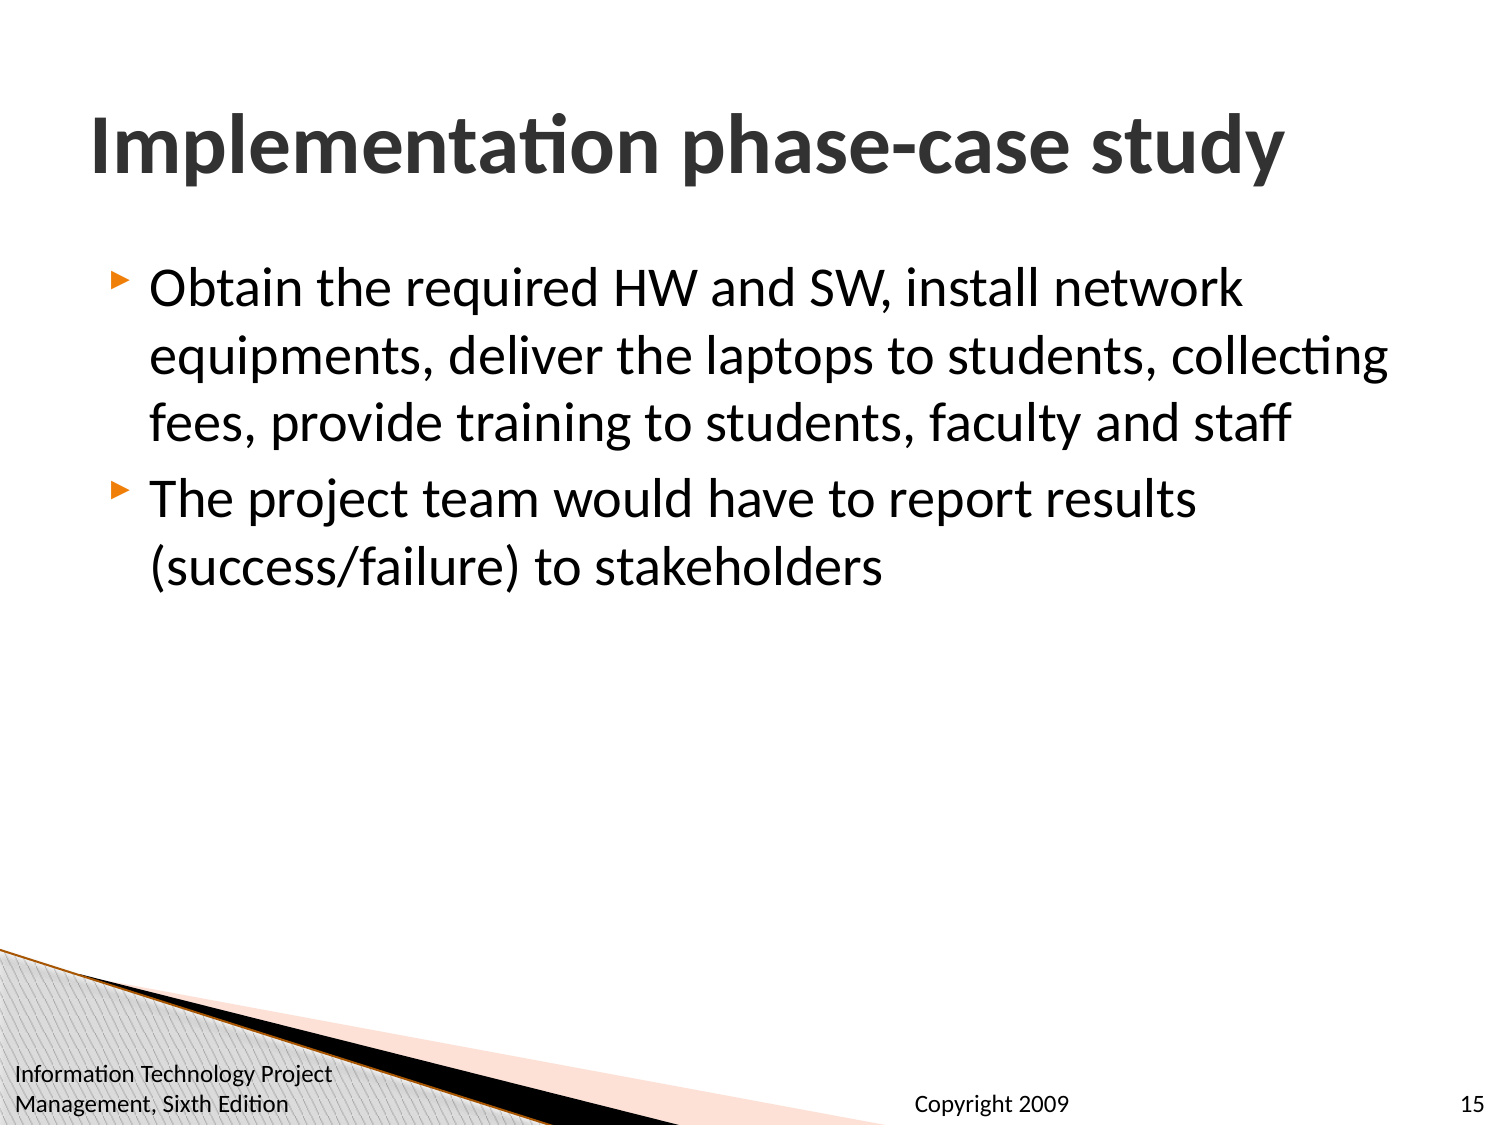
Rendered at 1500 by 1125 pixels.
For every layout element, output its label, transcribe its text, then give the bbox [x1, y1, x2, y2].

list Obtain the required HW and SW, install network equipments, deliver the laptops to students, collecting fees, provide training to students, faculty and staff The project team would have to report results (success/failure) to stakeholders [74, 242, 1426, 986]
slide_number 15 [1408, 1065, 1500, 1125]
title Implementation phase-case study [75, 45, 1425, 233]
footer Information Technology Project Management, Sixth Edition [0, 1065, 425, 1125]
